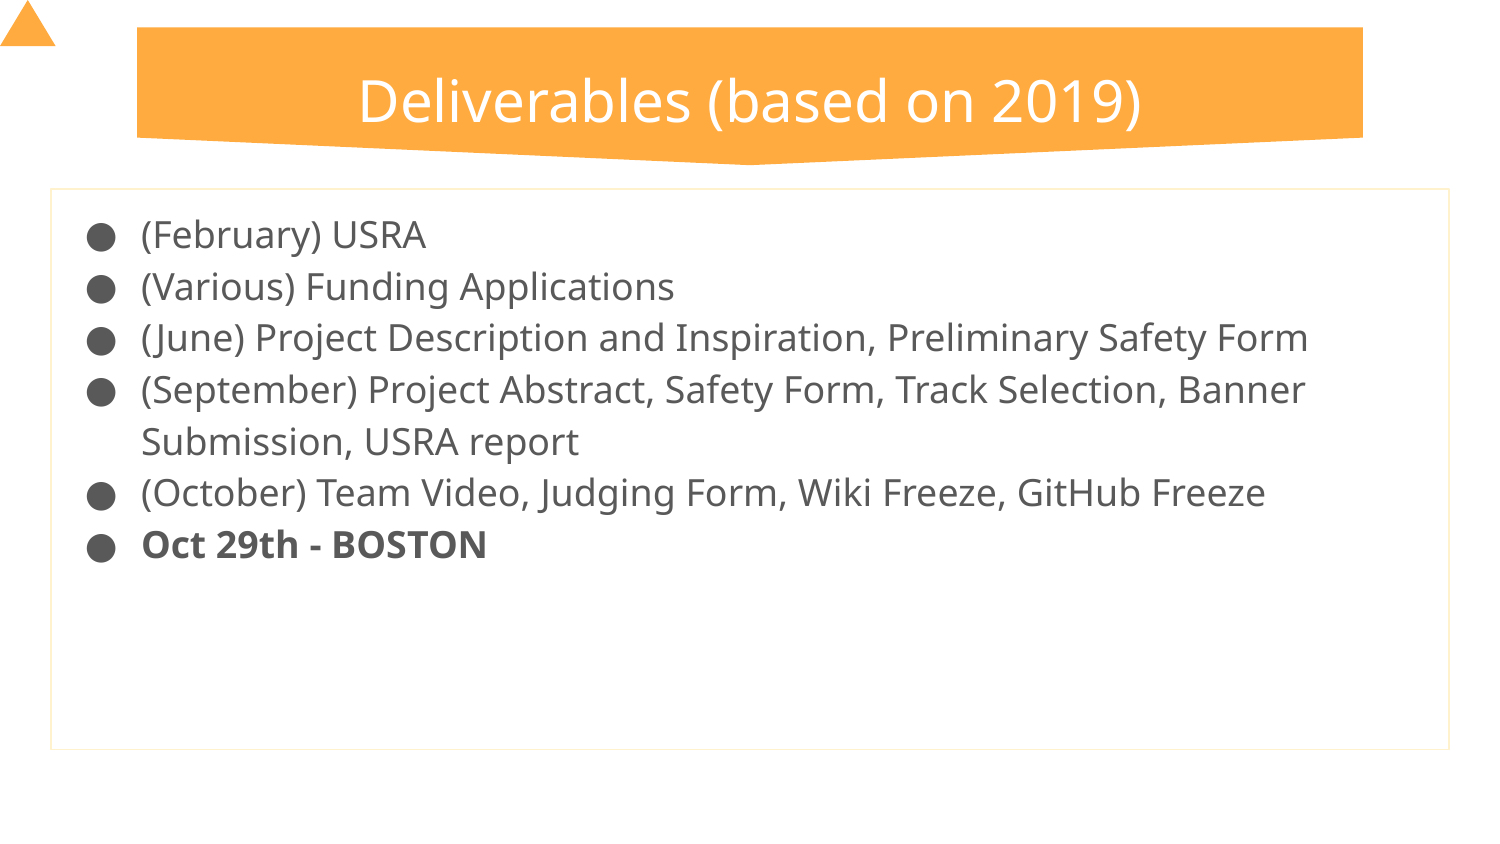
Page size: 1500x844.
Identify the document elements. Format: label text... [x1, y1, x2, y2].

text_box [279, 144, 1221, 166]
title Deliverables (based on 2019) [51, 49, 1449, 144]
list (February) USRA (Various) Funding Applications (June) Project Description and Inspiration, Preliminary Safety Form (September) Project Abstract, Safety Form, Track Selection, Banner Submission, USRA report (October) Team Video, Judging Form, Wiki Freeze, GitHub Freeze Oct 29th - BOSTON [51, 189, 1449, 750]
text_box [137, 27, 1363, 49]
text_box [0, 0, 56, 47]
